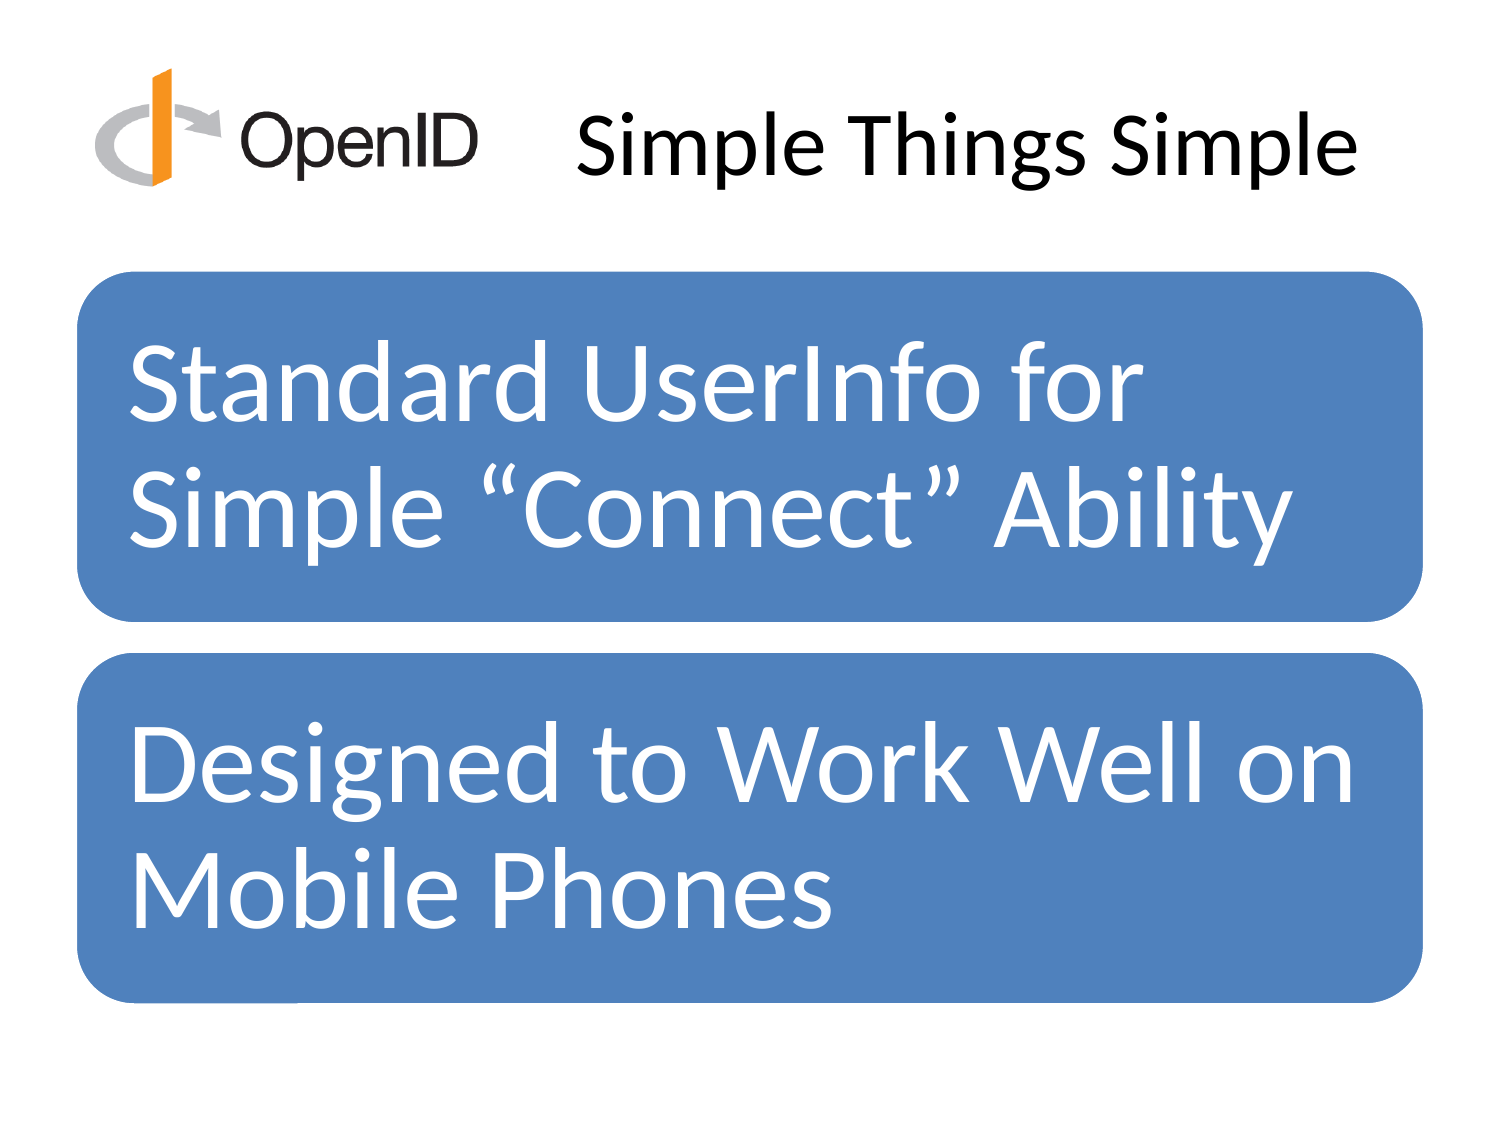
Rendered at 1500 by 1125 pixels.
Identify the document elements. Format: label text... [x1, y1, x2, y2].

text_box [74, 269, 1426, 625]
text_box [74, 650, 1426, 1006]
title Simple Things Simple [512, 45, 1425, 233]
picture [64, 44, 513, 225]
